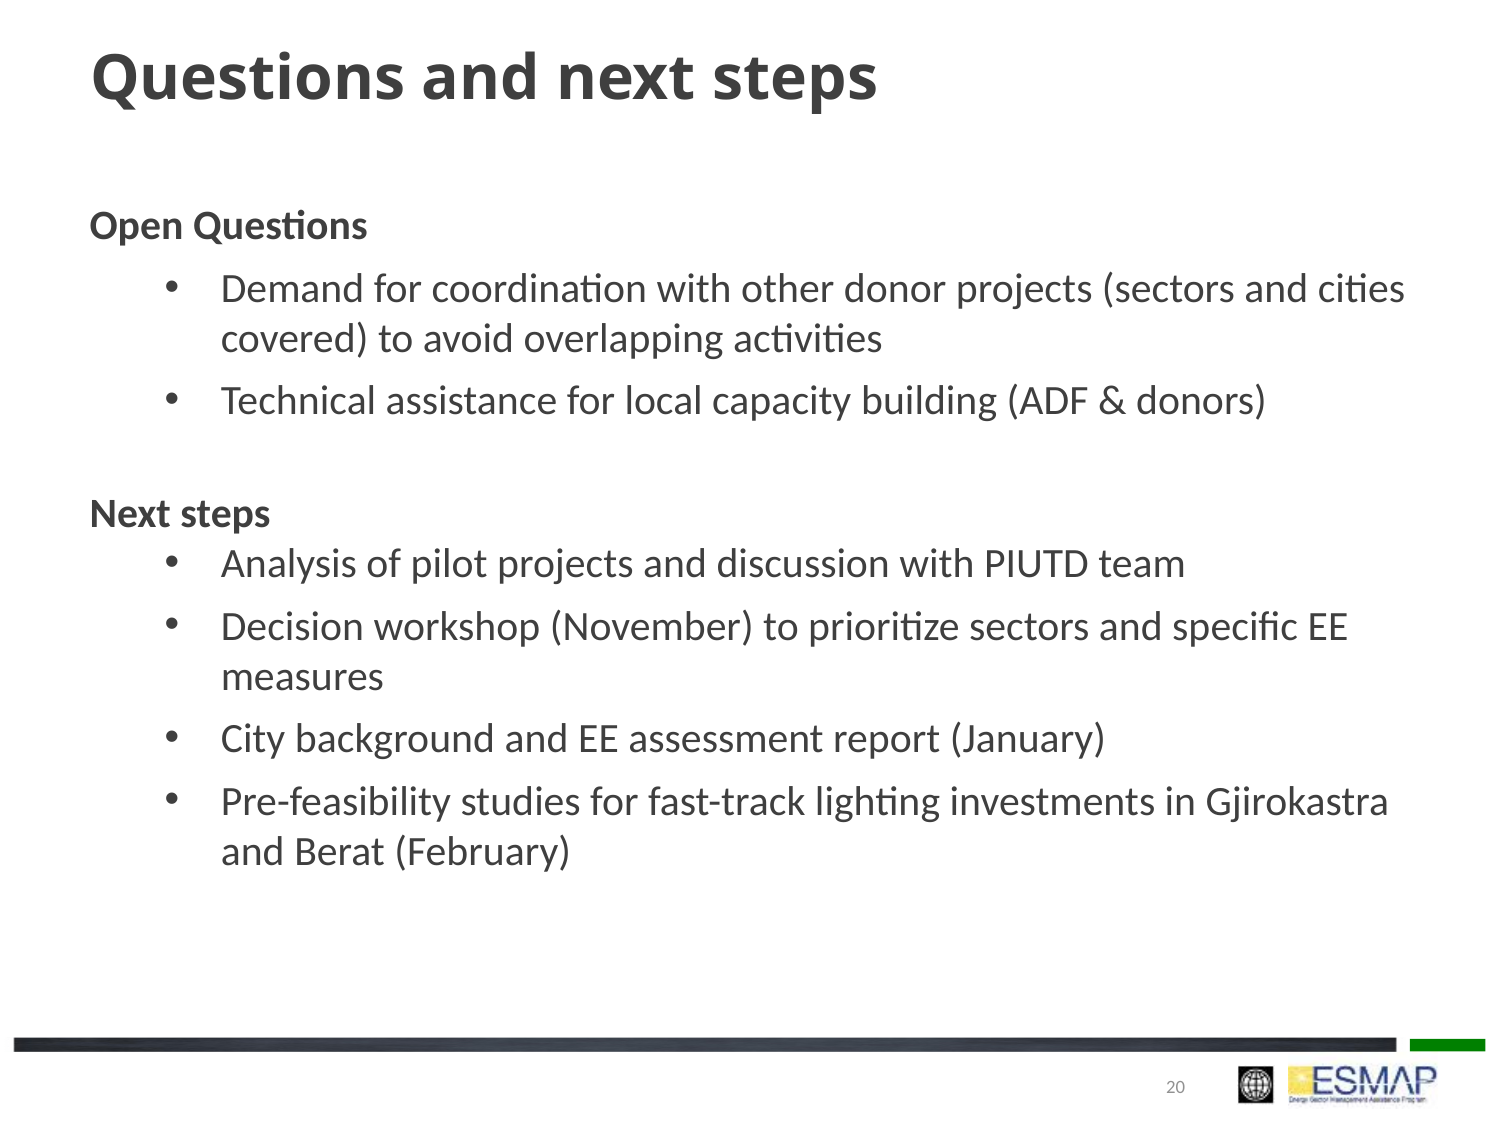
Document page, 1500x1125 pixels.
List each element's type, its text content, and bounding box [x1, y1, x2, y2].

title Questions and next steps [75, 37, 1425, 113]
slide_number 20 [1050, 1069, 1200, 1103]
picture [1237, 1065, 1275, 1105]
picture [6, 1038, 1463, 1109]
text_box Open Questions Demand for coordination with other donor projects (sectors and cities covered) to avoid overlapping activities Technical assistance for local capacity building (ADF & donors) Next steps Analysis of pilot projects and discussion with PIUTD team Decision workshop (November) to prioritize sectors and specific EE measures City background and EE assessment report (January) Pre-feasibility studies for fast-track lighting investments in Gjirokastra and Berat (February) [74, 190, 1427, 881]
